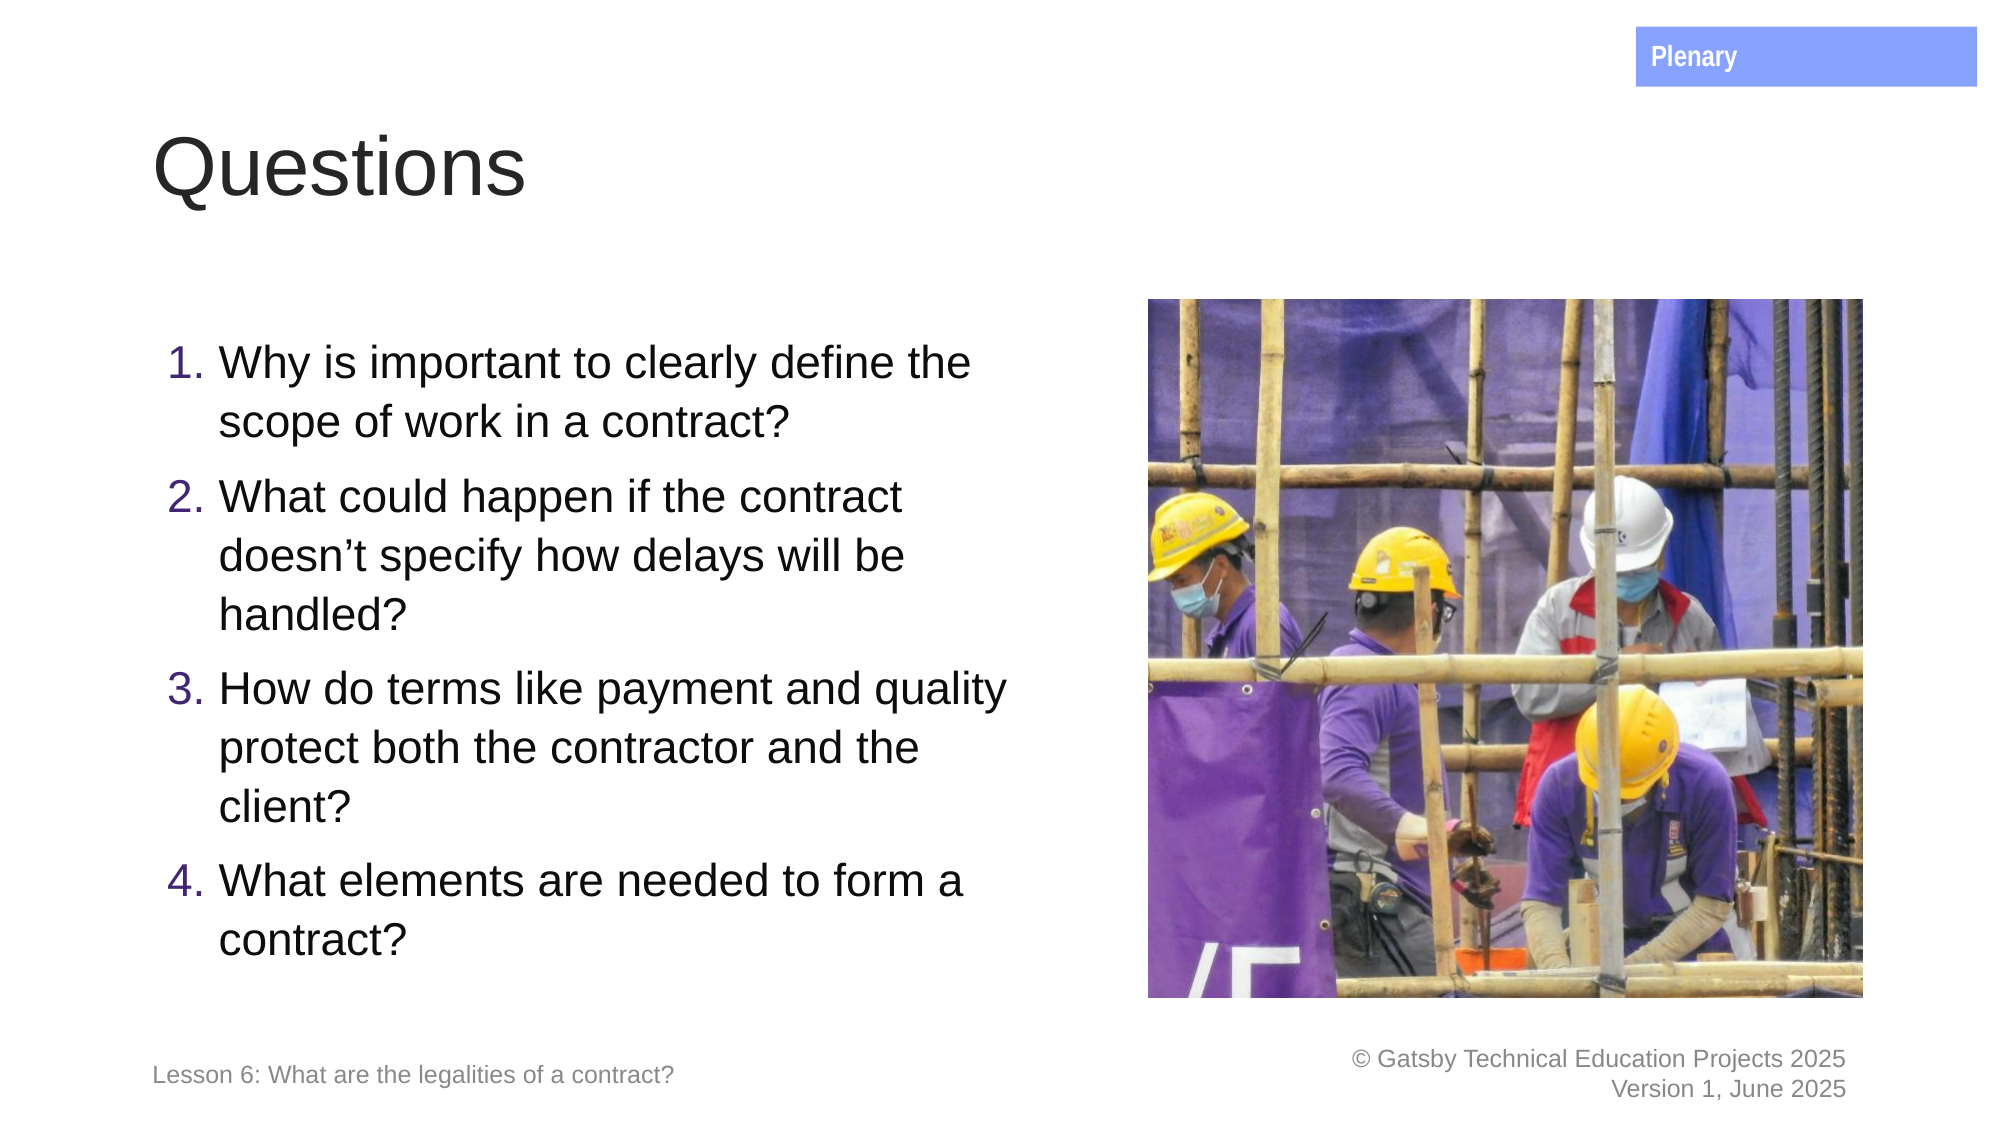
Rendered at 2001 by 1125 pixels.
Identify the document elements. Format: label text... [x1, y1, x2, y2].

list Plenary [1636, 26, 1978, 87]
list Lesson 6: What are the legalities of a contract? [137, 1042, 829, 1103]
list Why is important to clearly define the scope of work in a contract? What could happen if the contract doesn’t specify how delays will be handled? How do terms like payment and quality protect both the contractor and the client? What elements are needed to form a contract? [137, 299, 1064, 998]
title Questions [137, 59, 1863, 278]
picture [1148, 299, 1863, 998]
